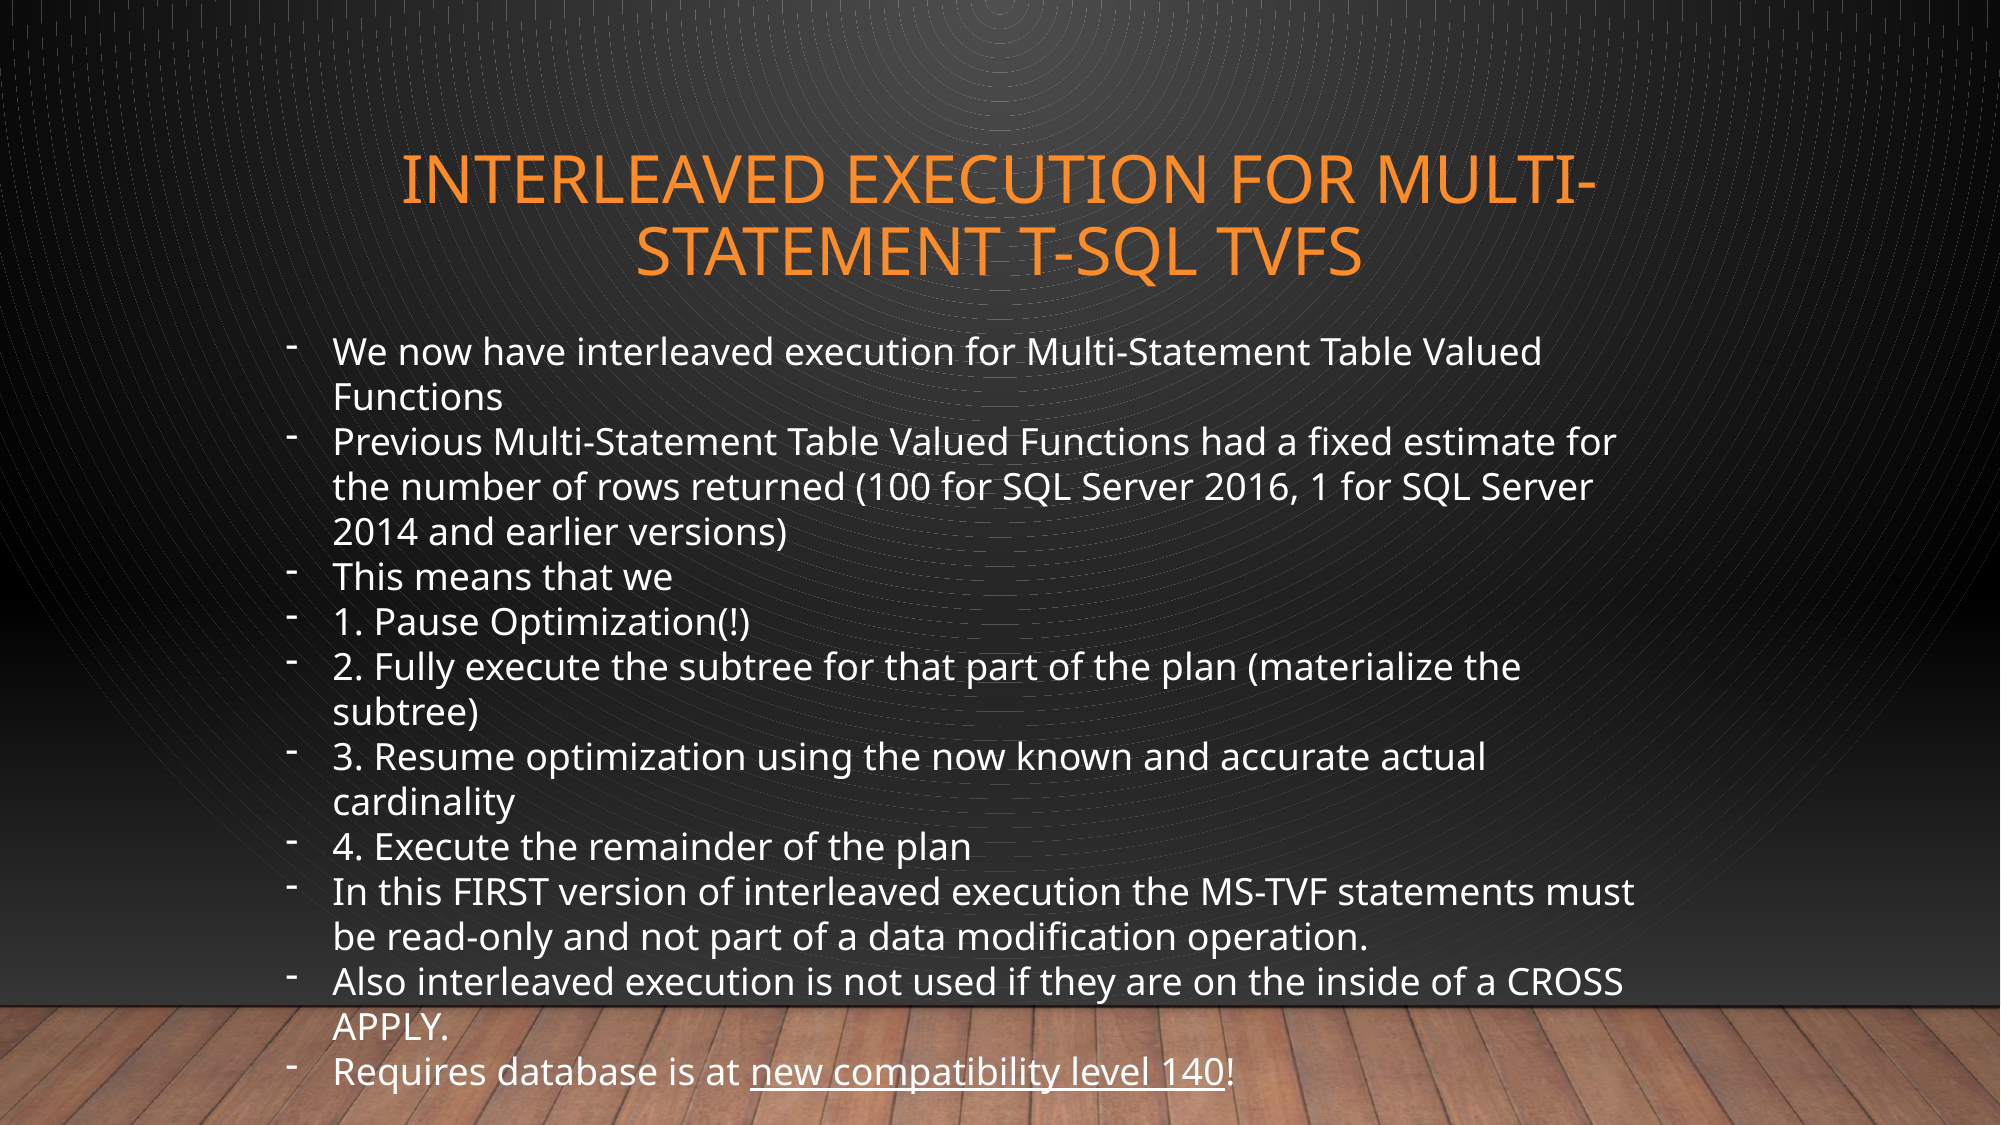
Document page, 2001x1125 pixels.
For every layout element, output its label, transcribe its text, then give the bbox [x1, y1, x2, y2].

title Interleaved Execution for multi-statement T-SQL TVFs [238, 131, 1763, 305]
text_box We now have interleaved execution for Multi-Statement Table Valued Functions Previous Multi-Statement Table Valued Functions had a fixed estimate for the number of rows returned (100 for SQL Server 2016, 1 for SQL Server 2014 and earlier versions) This means that we 1. Pause Optimization(!) 2. Fully execute the subtree for that part of the plan (materialize the subtree) 3. Resume optimization using the now known and accurate actual cardinality 4. Execute the remainder of the plan In this FIRST version of interleaved execution the MS-TVF statements must be read-only and not part of a data modification operation. Also interleaved execution is not used if they are on the inside of a CROSS APPLY. Requires database is at new compatibility level 140! [270, 320, 1693, 1100]
picture [0, 1005, 2000, 1125]
